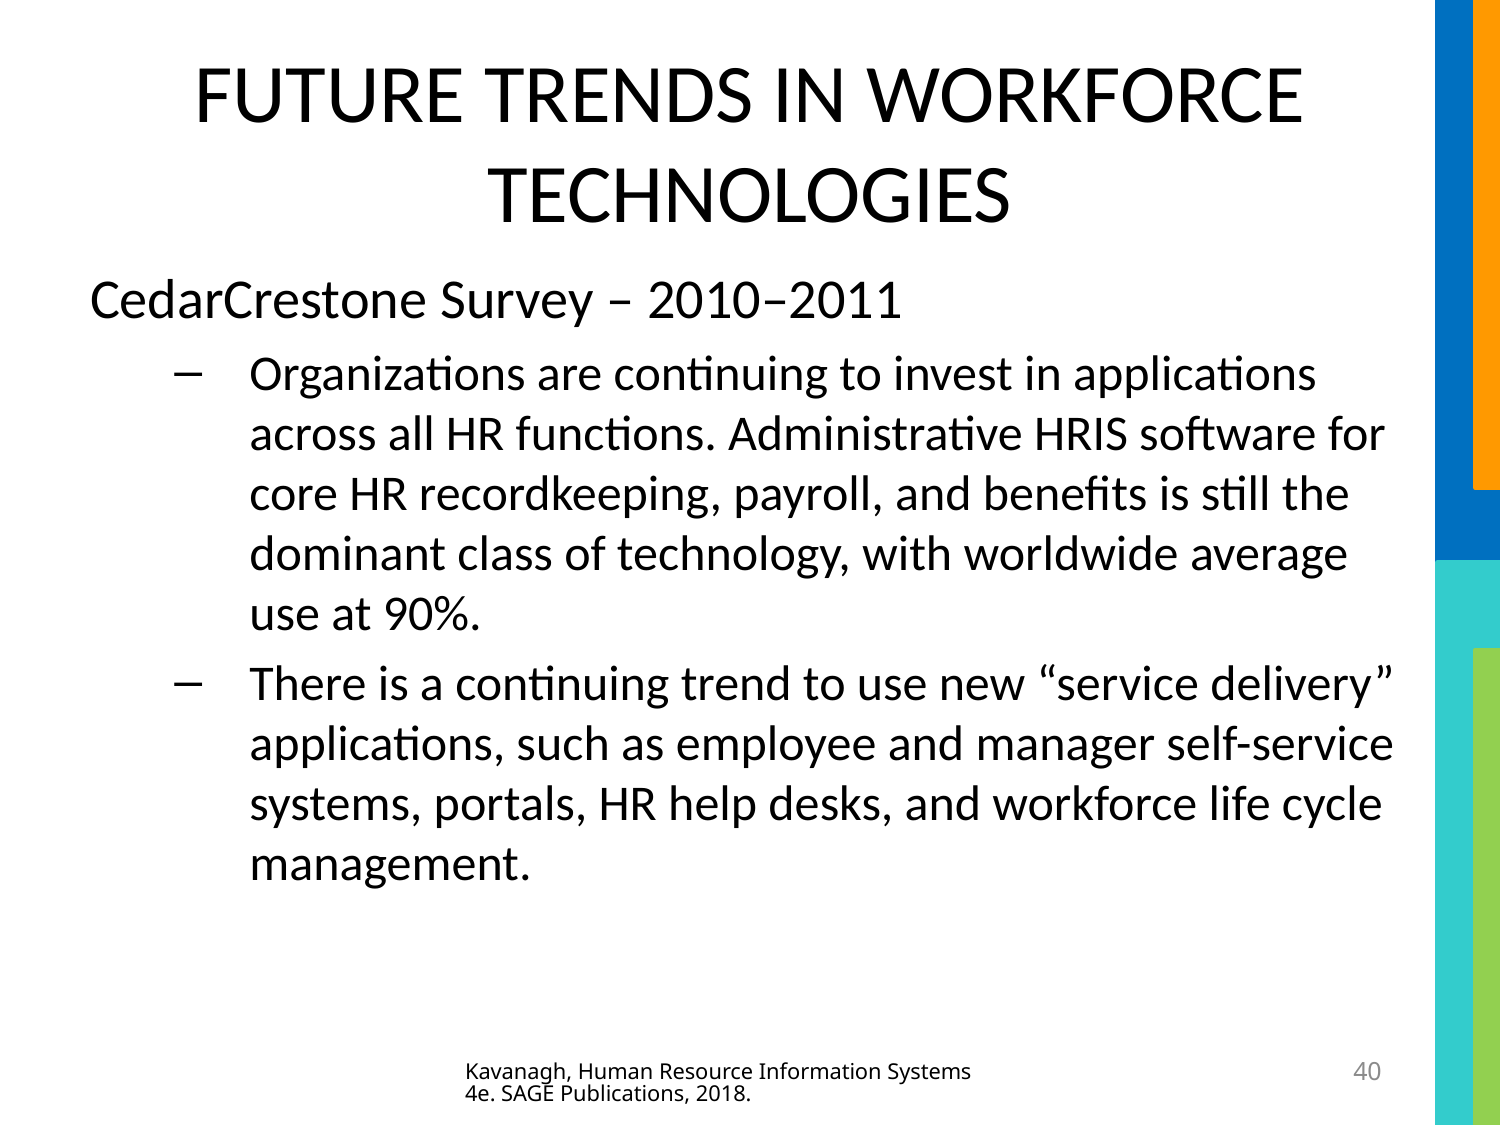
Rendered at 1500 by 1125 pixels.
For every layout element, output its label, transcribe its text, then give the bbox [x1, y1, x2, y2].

footer Kavanagh, Human Resource Information Systems 4e. SAGE Publications, 2018. [450, 1042, 1004, 1103]
title FUTURE TRENDS IN WORKFORCE TECHNOLOGIES [75, 45, 1425, 233]
slide_number 40 [1059, 1042, 1397, 1103]
list CedarCrestone Survey – 2010–2011 Organizations are continuing to invest in applications across all HR functions. Administrative HRIS software for core HR recordkeeping, payroll, and benefits is still the dominant class of technology, with worldwide average use at 90%. There is a continuing trend to use new “service delivery” applications, such as employee and manager self-service systems, portals, HR help desks, and workforce life cycle management. [75, 262, 1425, 1005]
